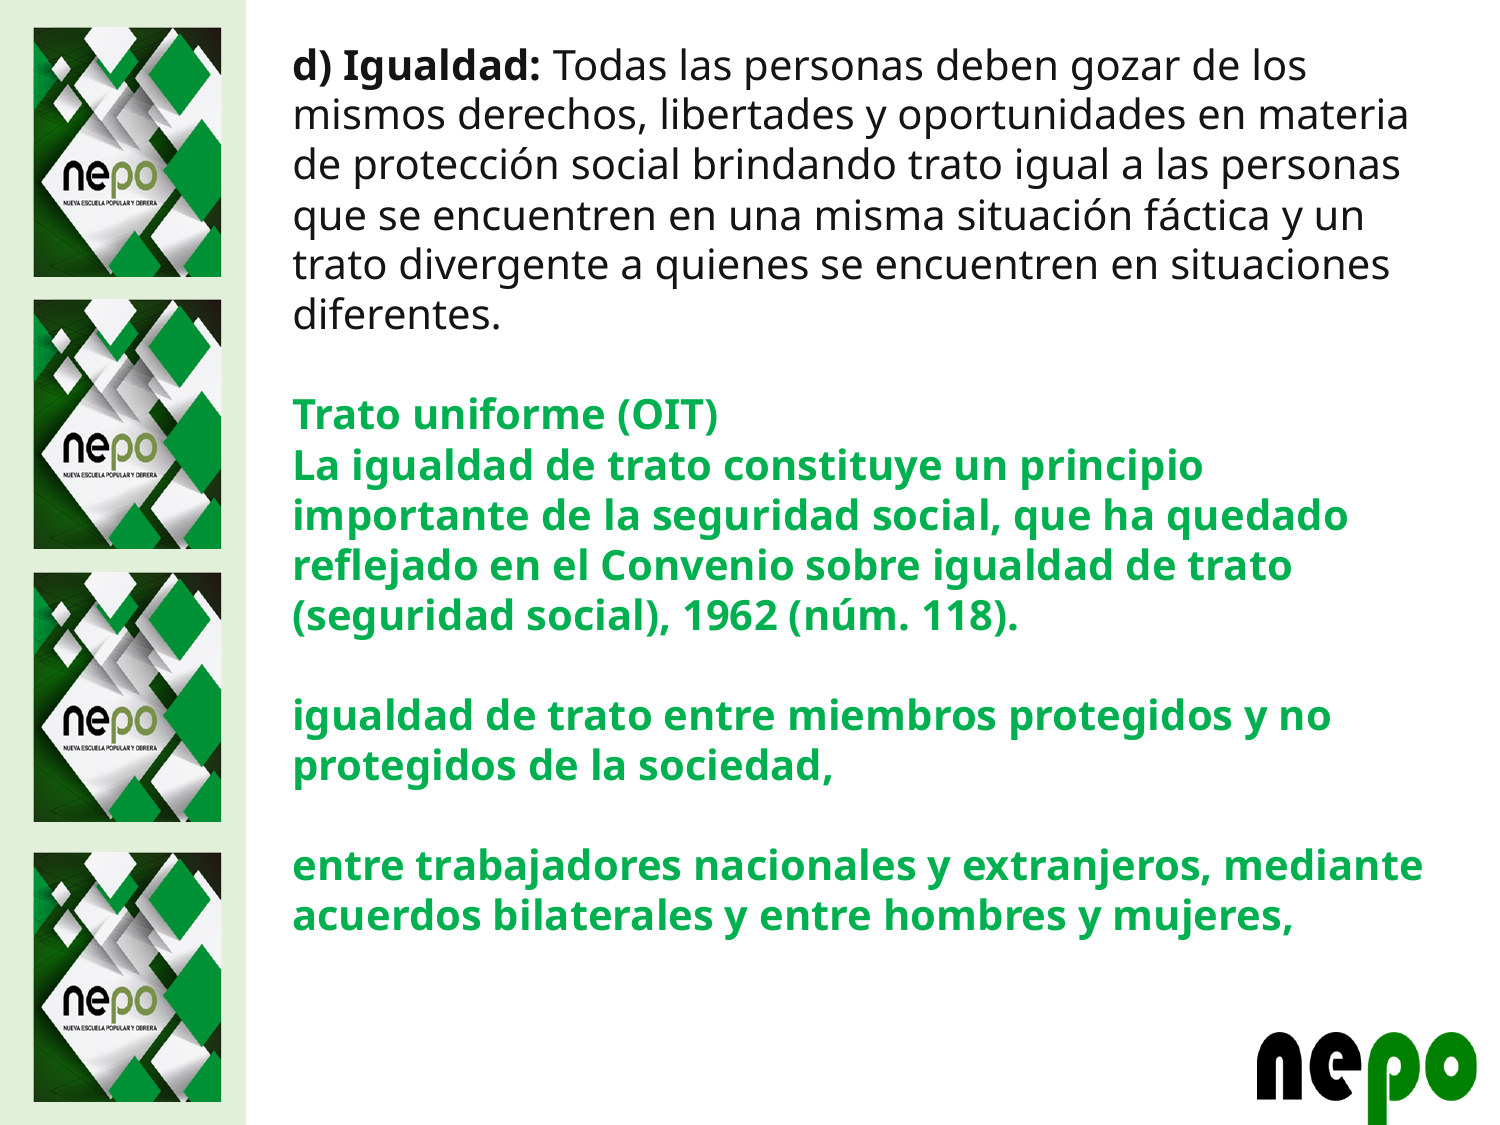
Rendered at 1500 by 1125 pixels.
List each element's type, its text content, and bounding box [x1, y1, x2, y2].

text_box d) Igualdad: Todas las personas deben gozar de los mismos derechos, libertades y oportunidades en materia de protección social brindando trato igual a las personas que se encuentren en una misma situación fáctica y un trato divergente a quienes se encuentren en situaciones diferentes. Trato uniforme (OIT) La igualdad de trato constituye un principio importante de la seguridad social, que ha quedado reflejado en el Convenio sobre igualdad de trato (seguridad social), 1962 (núm. 118). igualdad de trato entre miembros protegidos y no protegidos de la sociedad, entre trabajadores nacionales y extranjeros, mediante acuerdos bilaterales y entre hombres y mujeres, [277, 30, 1447, 1046]
picture [0, 0, 246, 1125]
picture [1257, 1032, 1477, 1125]
